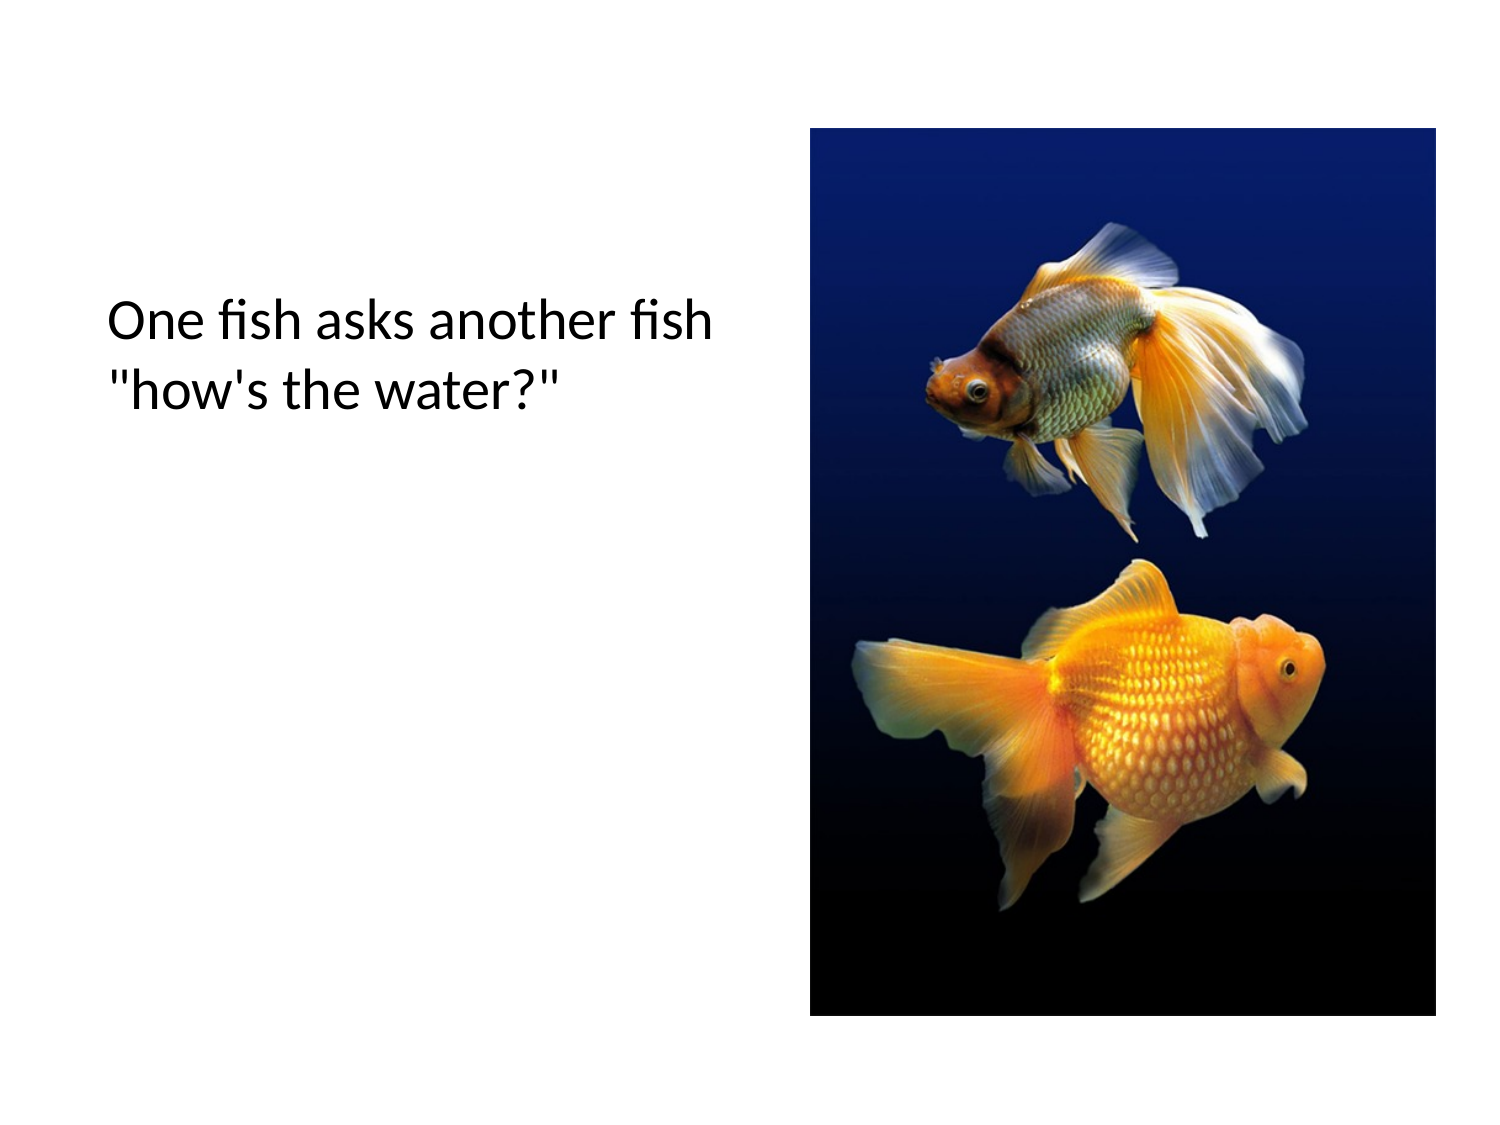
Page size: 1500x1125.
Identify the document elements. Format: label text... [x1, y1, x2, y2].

text_box One fish asks another fish "how's the water?" [92, 273, 765, 499]
picture [810, 128, 1436, 1016]
